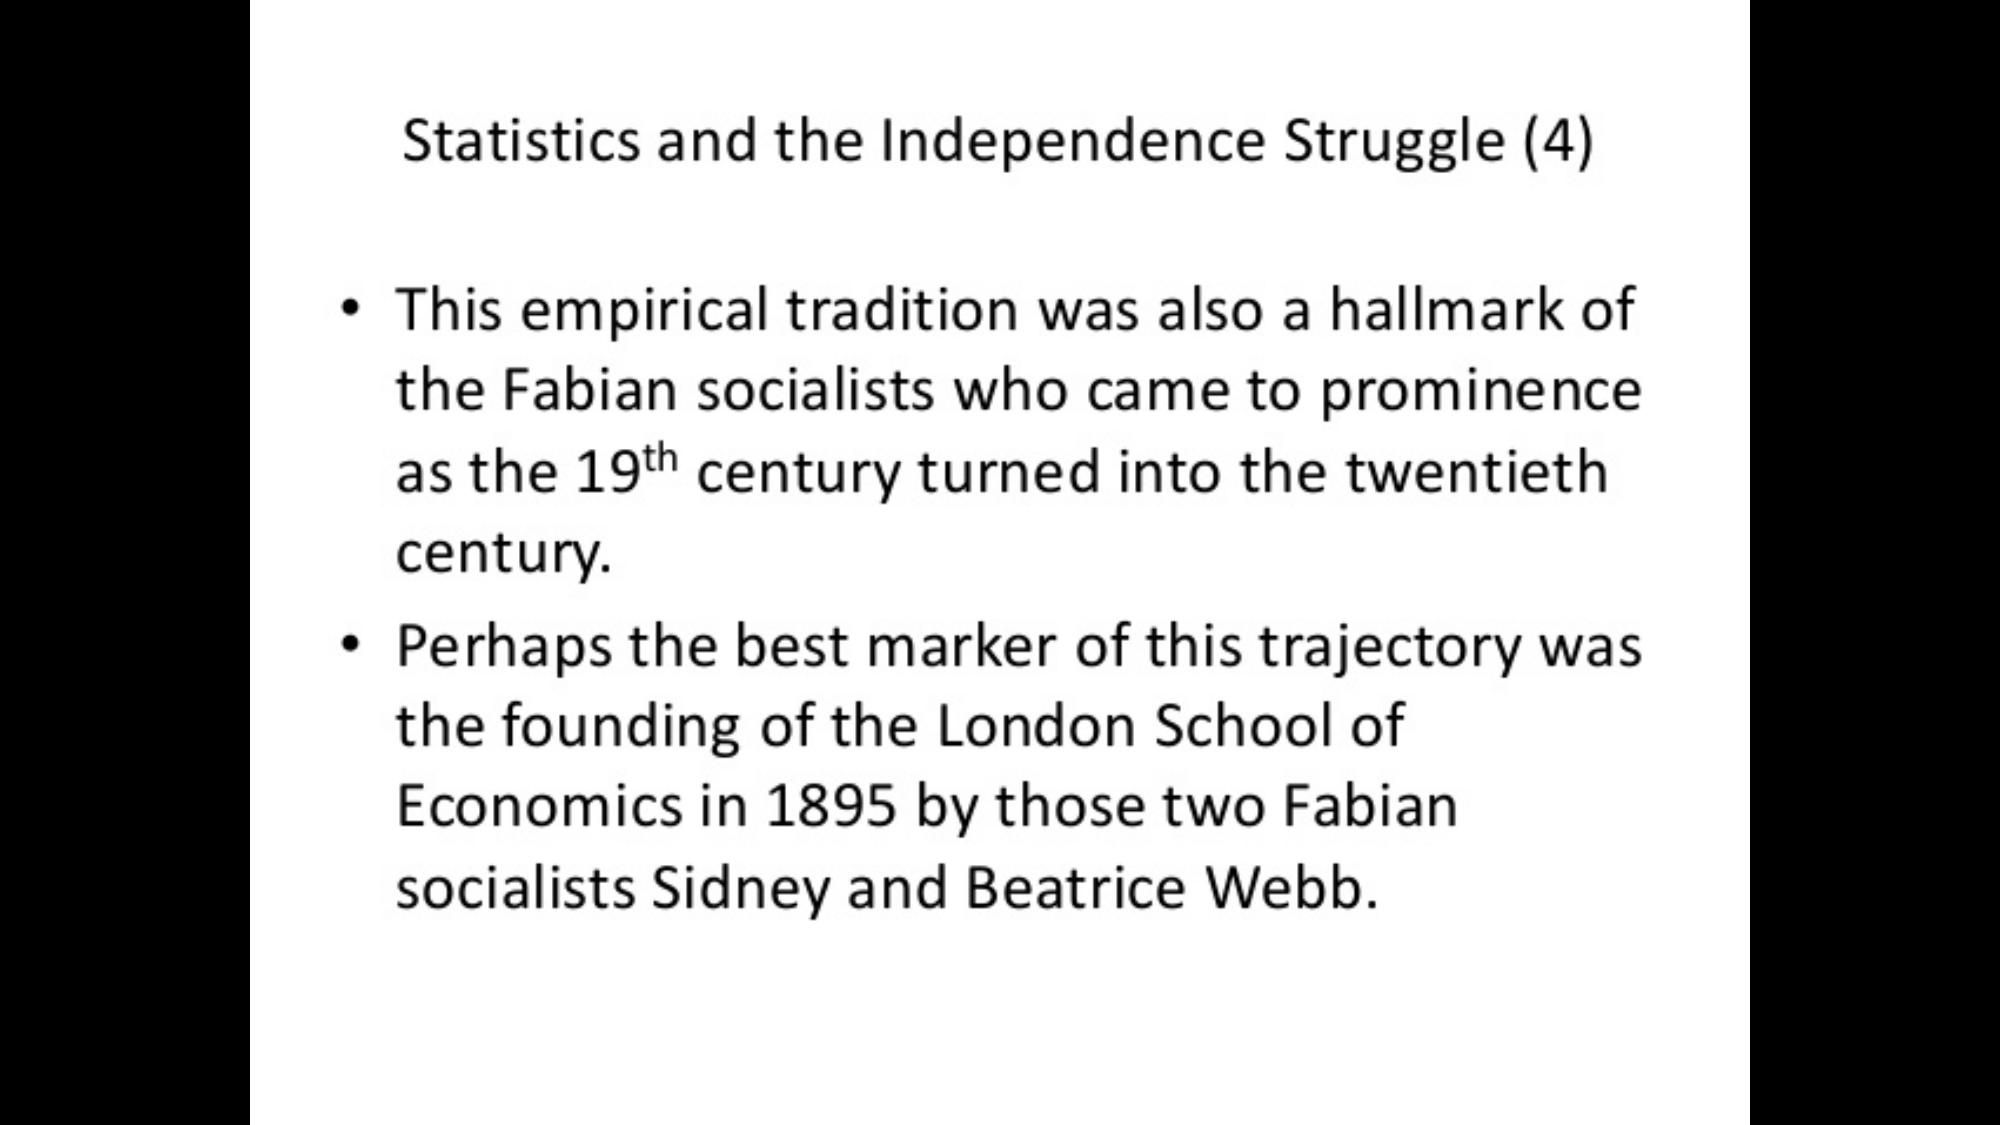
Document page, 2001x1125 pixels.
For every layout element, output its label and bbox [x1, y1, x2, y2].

picture [250, 0, 1750, 1125]
